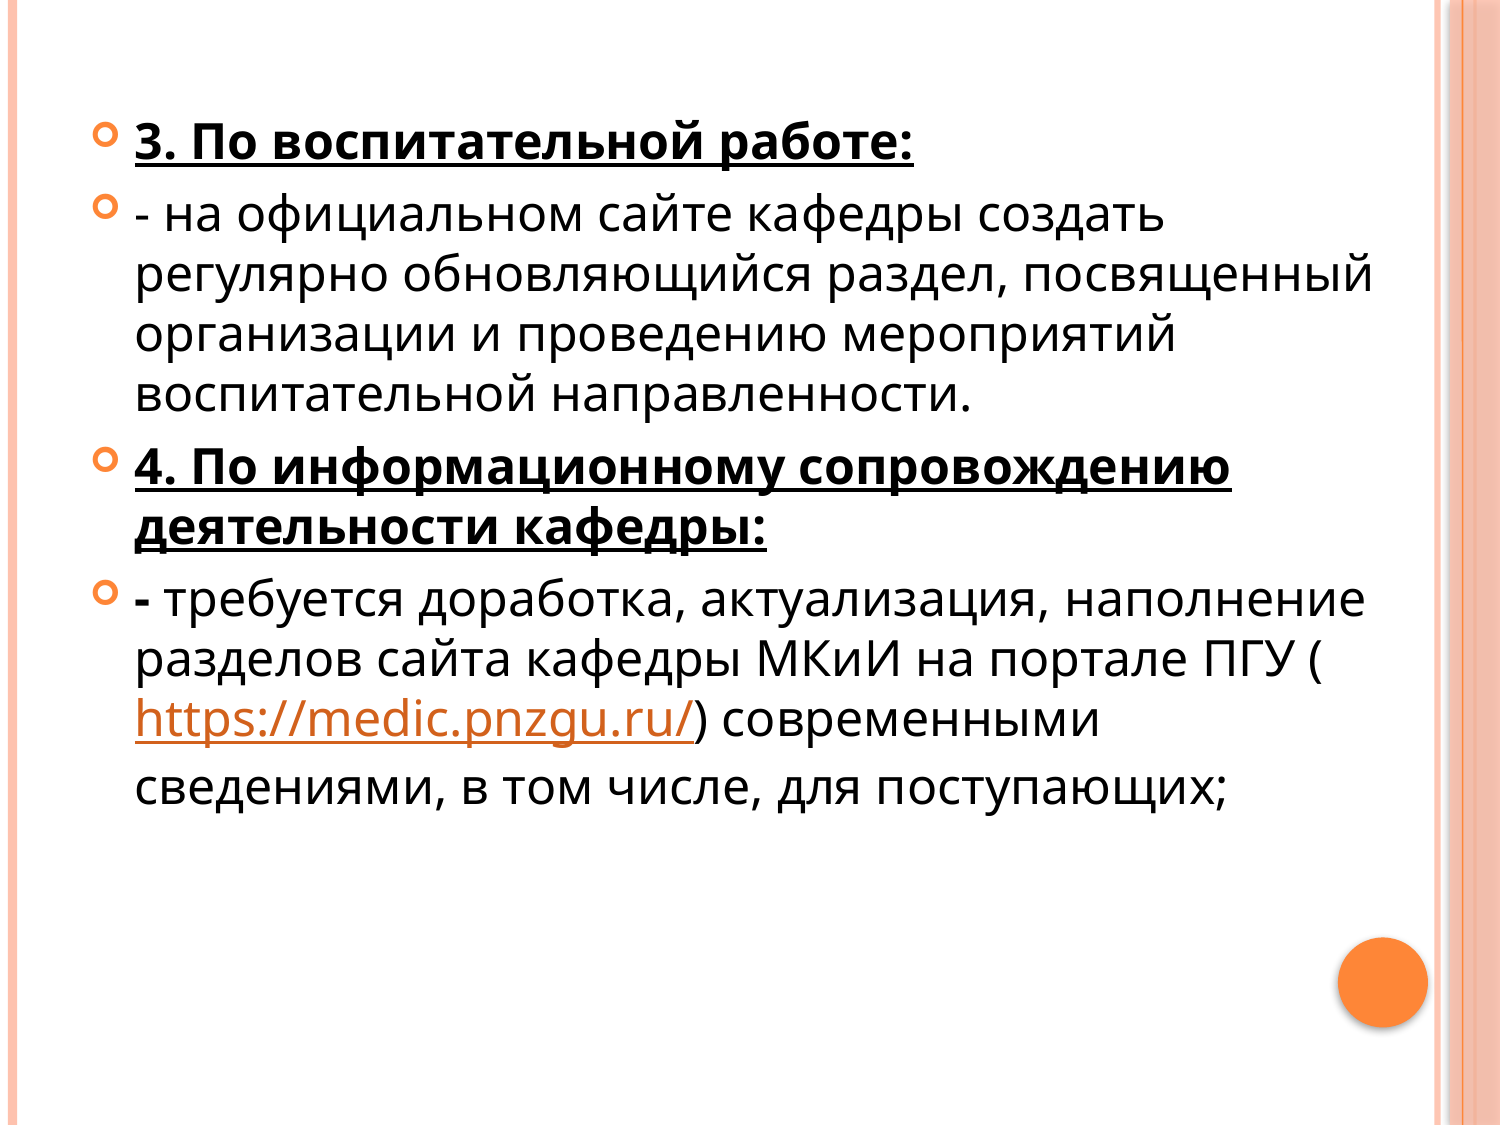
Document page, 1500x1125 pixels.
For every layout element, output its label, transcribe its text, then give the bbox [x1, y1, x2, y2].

list 3. По воспитательной работе: - на официальном сайте кафедры создать регулярно обновляющийся раздел, посвященный организации и проведению мероприятий воспитательной направленности. 4. По информационному сопровождению деятельности кафедры: - требуется доработка, актуализация, наполнение разделов сайта кафедры МКиИ на портале ПГУ (https://medic.pnzgu.ru/) современными сведениями, в том числе, для поступающих; [75, 101, 1425, 845]
